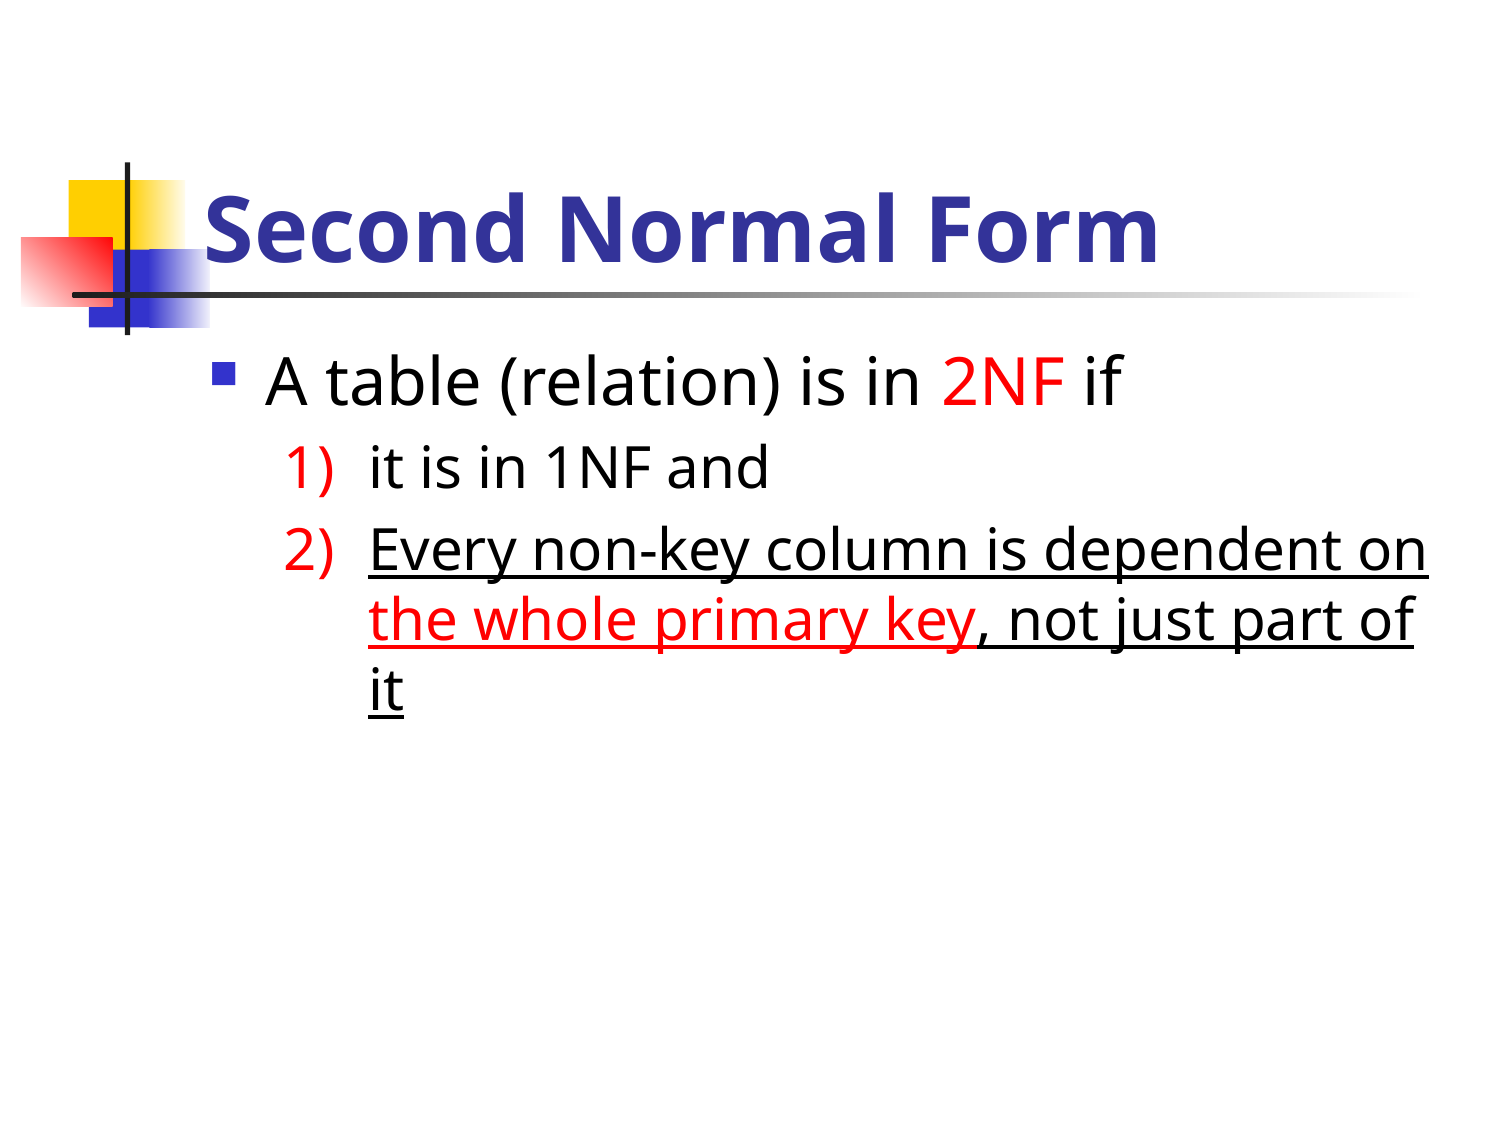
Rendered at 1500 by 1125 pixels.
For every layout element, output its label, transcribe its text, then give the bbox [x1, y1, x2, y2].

list A table (relation) is in 2NF if it is in 1NF and Every non-key column is dependent on the whole primary key, not just part of it [193, 331, 1469, 1006]
title Second Normal Form [188, 101, 1468, 289]
